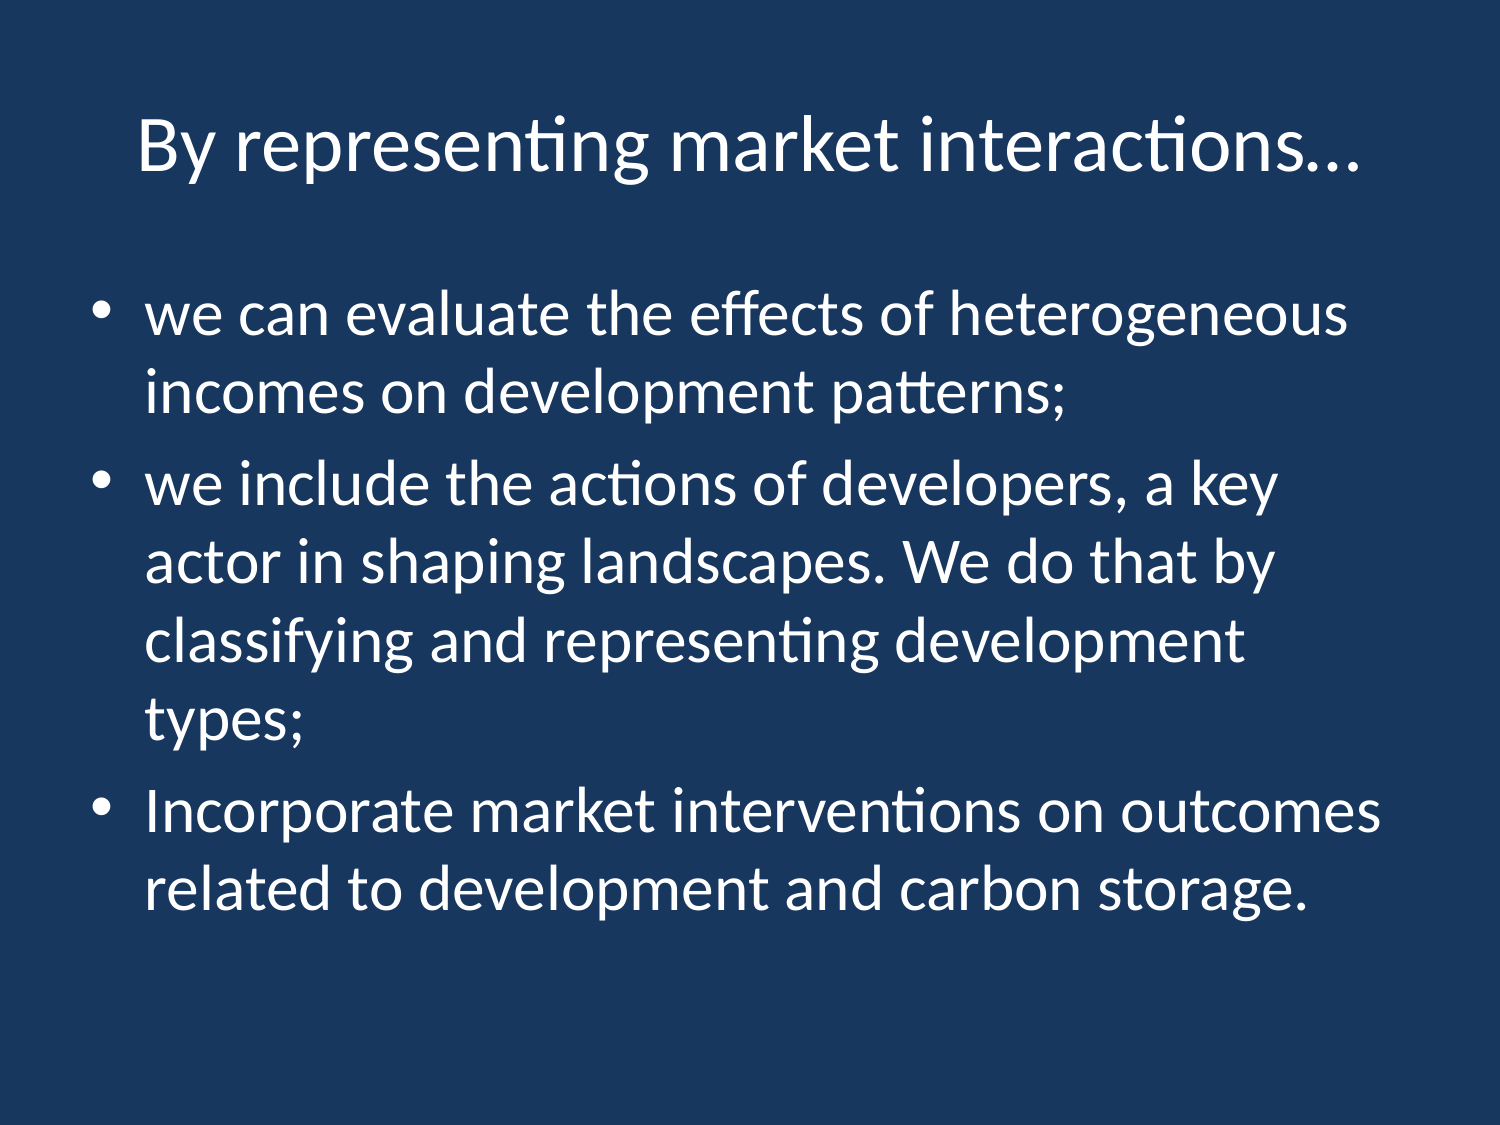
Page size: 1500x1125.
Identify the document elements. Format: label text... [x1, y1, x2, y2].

title By representing market interactions… [75, 45, 1425, 233]
list we can evaluate the effects of heterogeneous incomes on development patterns; we include the actions of developers, a key actor in shaping landscapes. We do that by classifying and representing development types; Incorporate market interventions on outcomes related to development and carbon storage. [75, 262, 1425, 1005]
